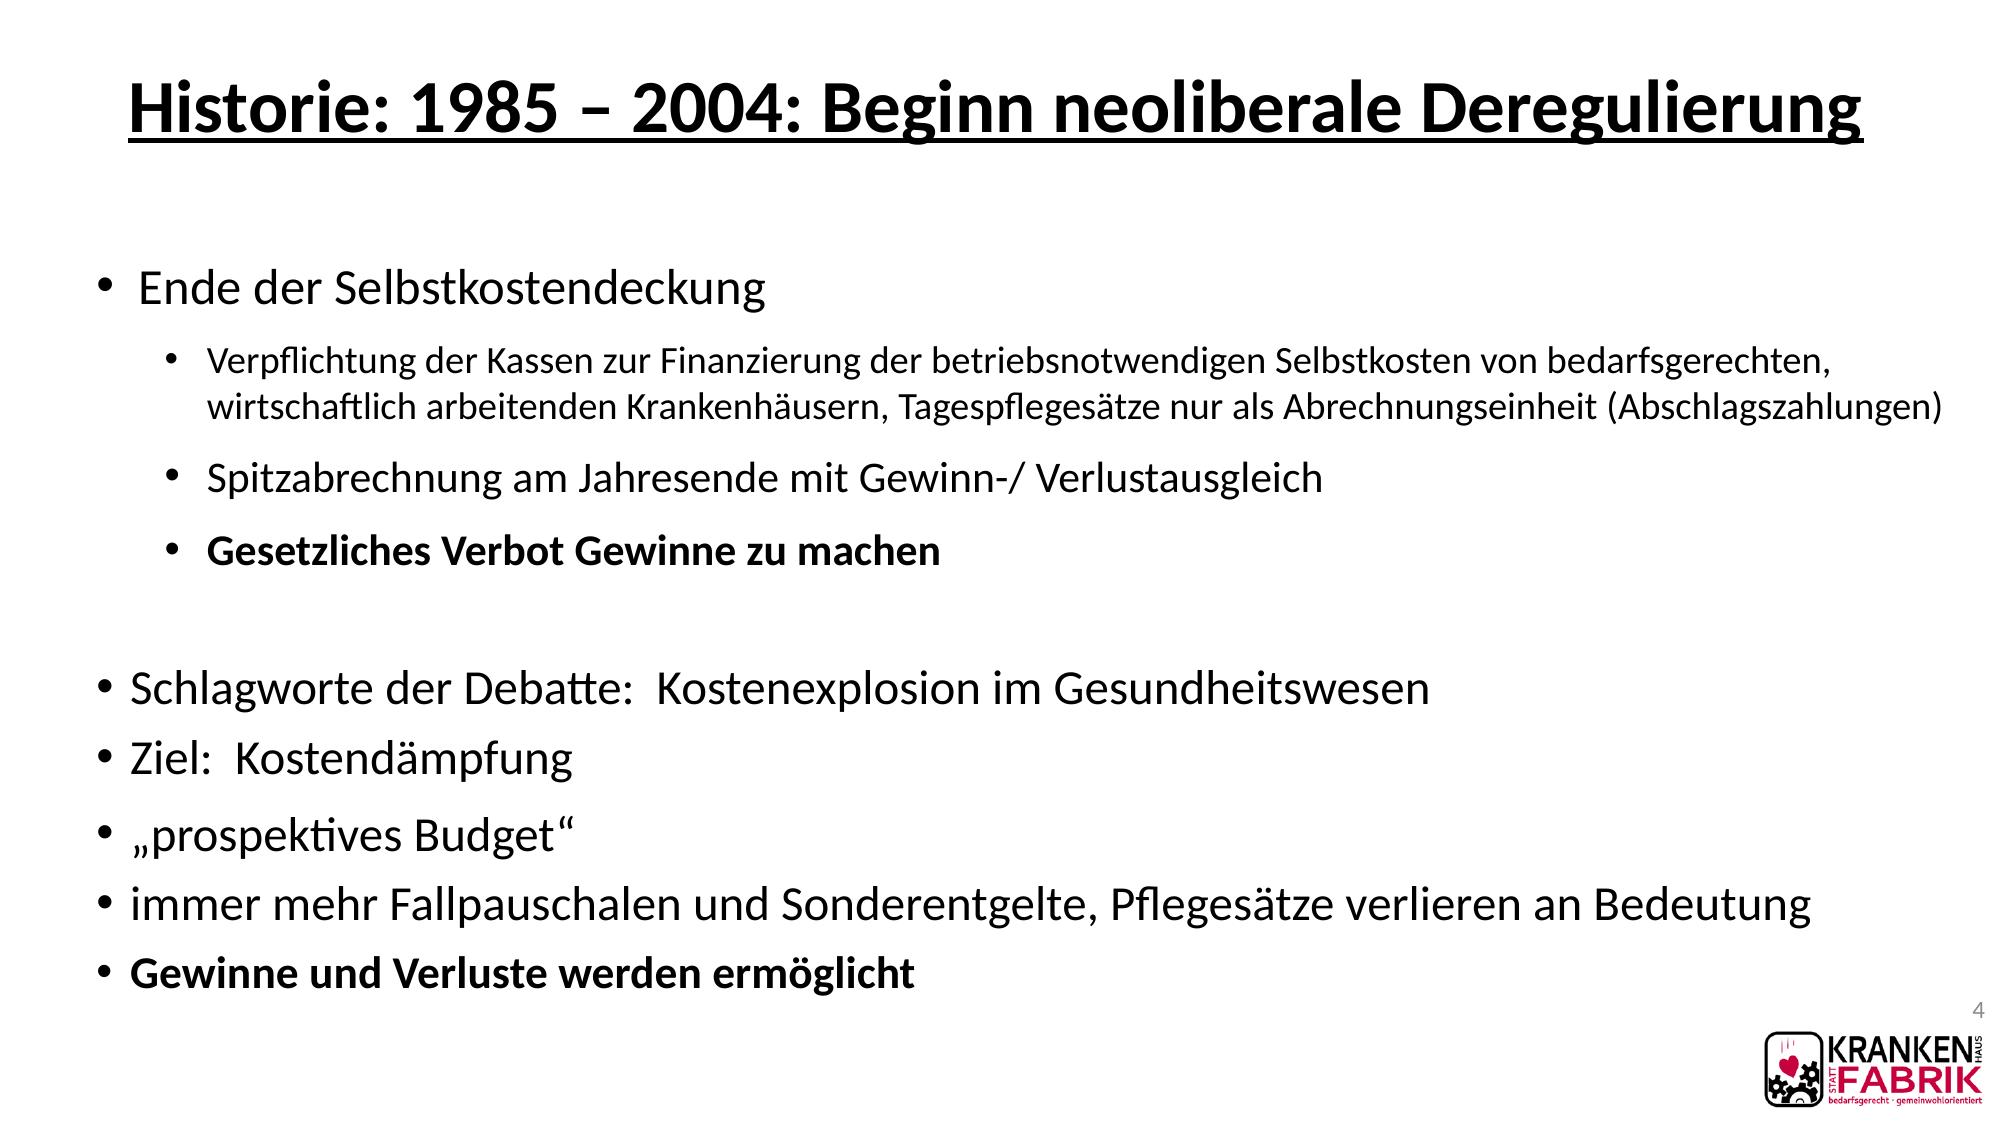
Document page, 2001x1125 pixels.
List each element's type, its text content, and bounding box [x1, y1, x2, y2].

picture [1746, 1039, 2000, 1125]
slide_number 4 [1550, 979, 2000, 1039]
title Historie: 1985 – 2004: Beginn neoliberale Deregulierung [26, 0, 1965, 218]
list Ende der Selbstkostendeckung Verpflichtung der Kassen zur Finanzierung der betriebsnotwendigen Selbstkosten von bedarfsgerechten, wirtschaftlich arbeitenden Krankenhäusern, Tagespflegesätze nur als Abrechnungseinheit (Abschlagszahlungen) Spitzabrechnung am Jahresende mit Gewinn-/ Verlustausgleich Gesetzliches Verbot Gewinne zu machen Schlagworte der Debatte: Kostenexplosion im Gesundheitswesen Ziel: Kostendämpfung „prospektives Budget“ immer mehr Fallpauschalen und Sonderentgelte, Pflegesätze verlieren an Bedeutung Gewinne und Verluste werden ermöglicht [81, 245, 1965, 1061]
